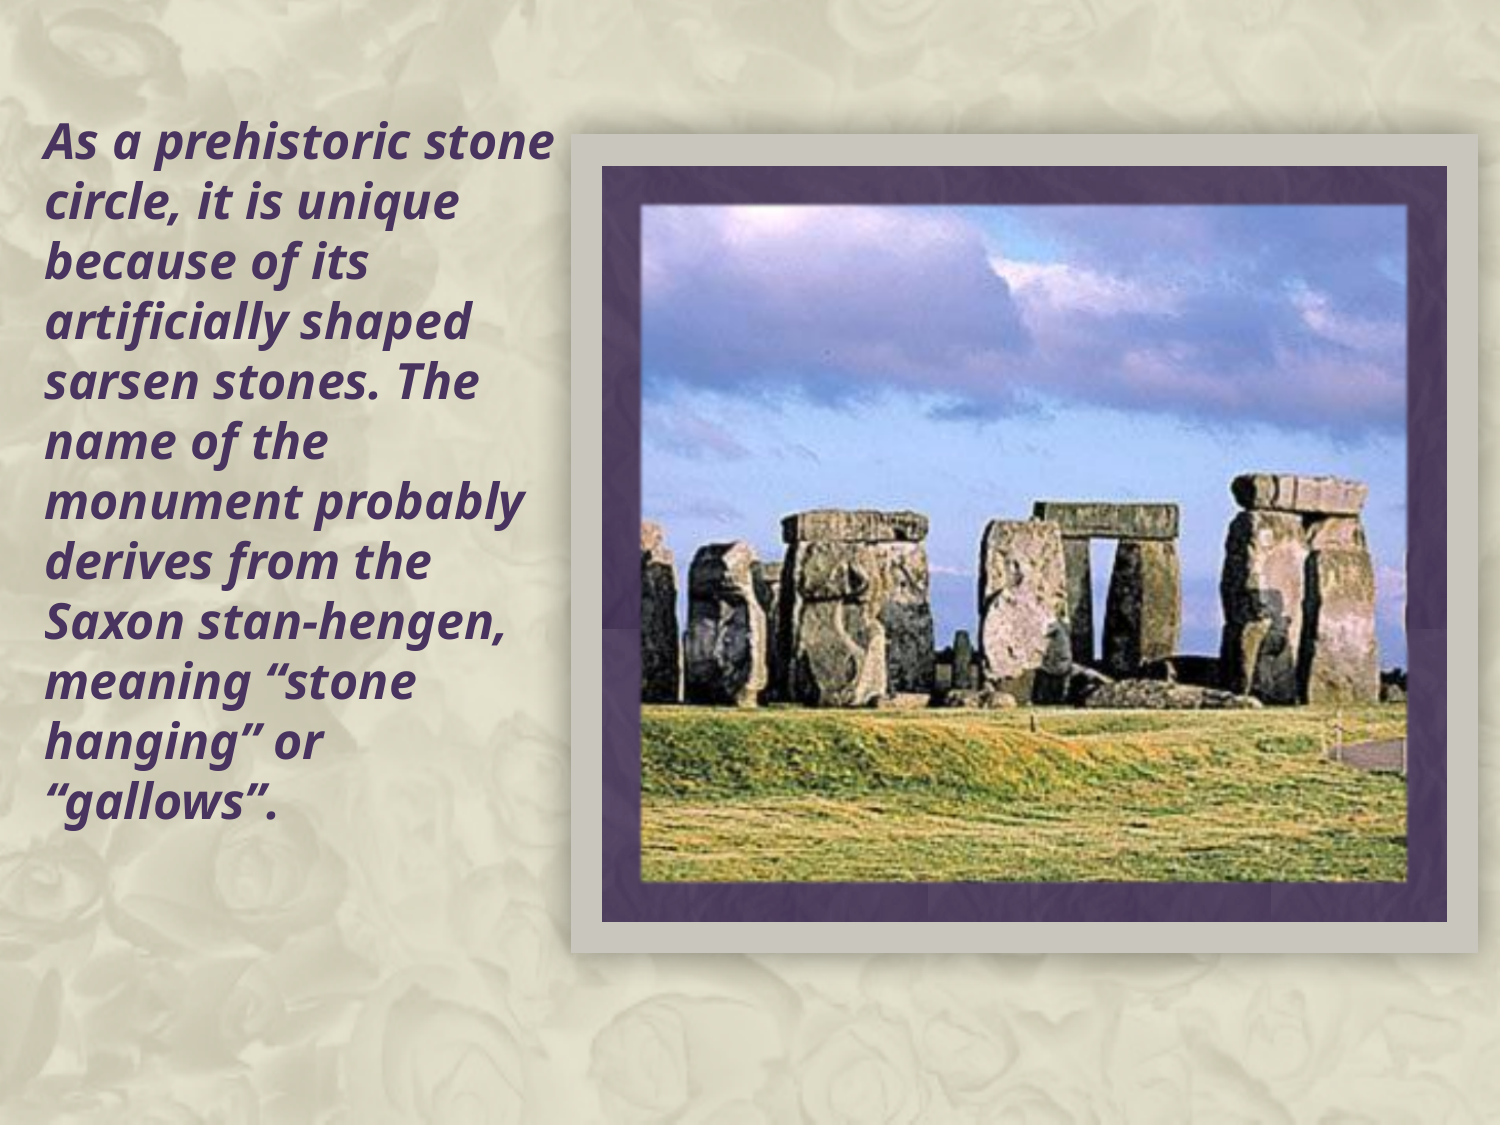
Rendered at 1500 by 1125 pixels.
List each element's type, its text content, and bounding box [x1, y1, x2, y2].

list As a prehistoric stone circle, it is unique because of its artificially shaped sarsen stones. The name of the monument probably derives from the Saxon stan-hengen, meaning “stone hanging” or “gallows”. [29, 101, 573, 1094]
picture [638, 202, 1411, 886]
